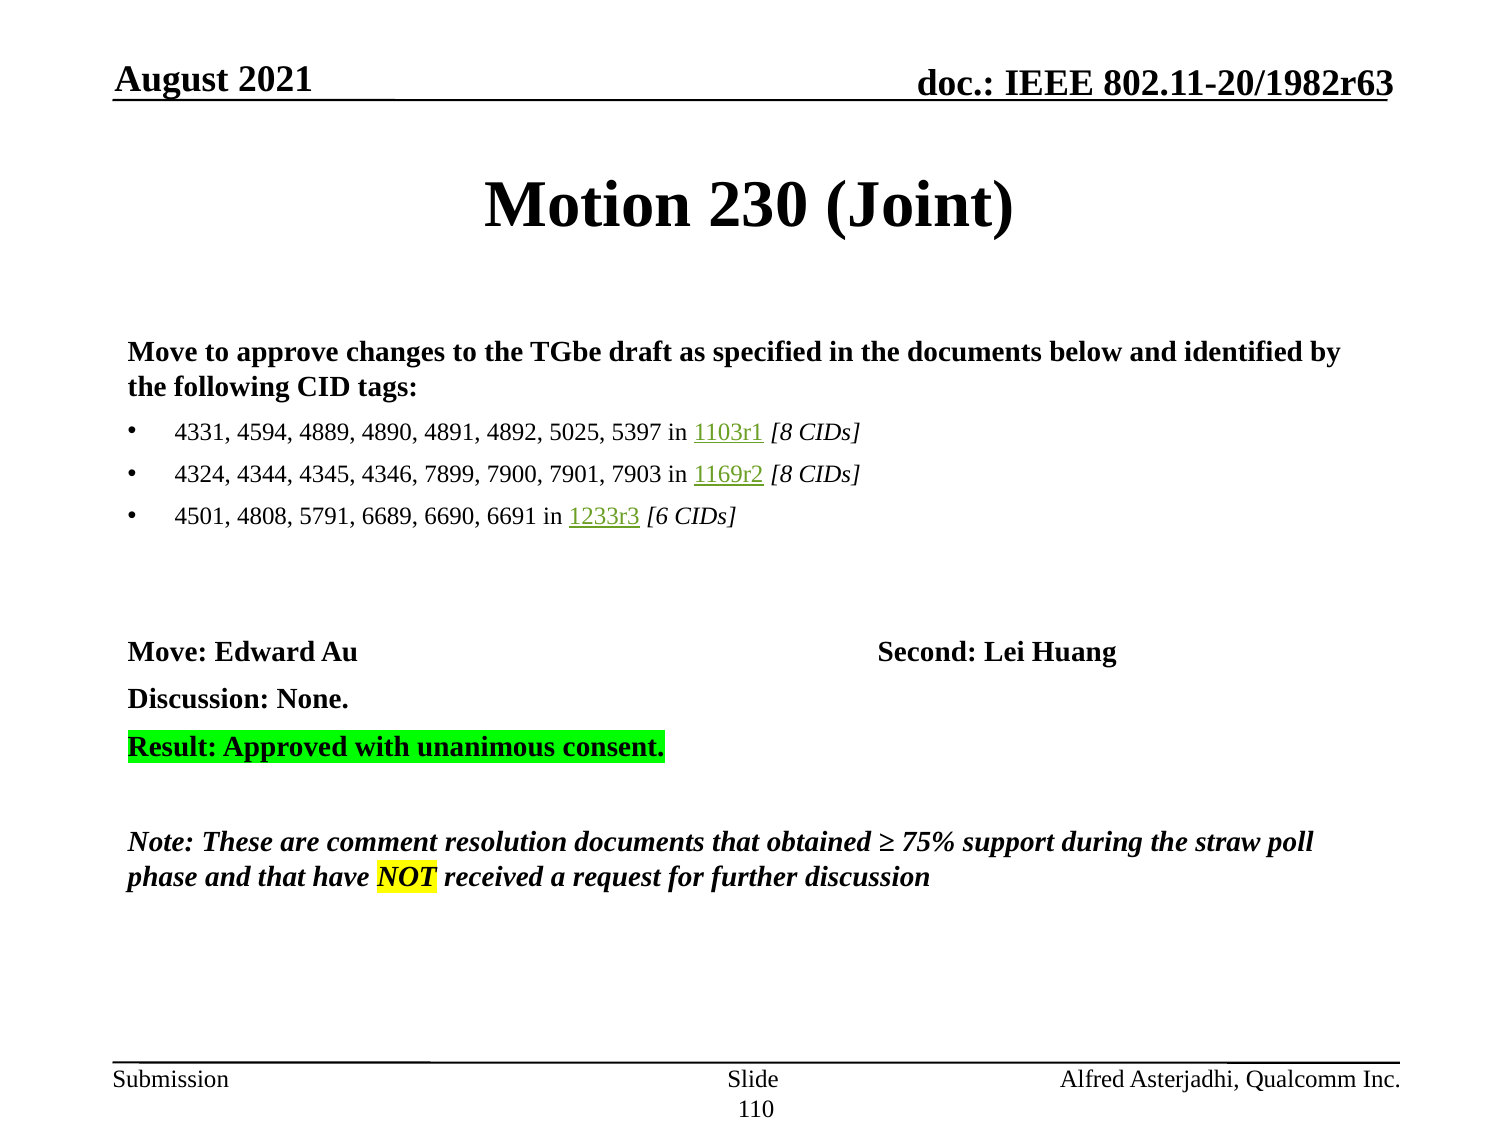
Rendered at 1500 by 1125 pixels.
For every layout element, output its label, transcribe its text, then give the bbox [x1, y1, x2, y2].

footer Alfred Asterjadhi, Qualcomm Inc. [878, 1061, 1402, 1093]
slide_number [114, 54, 423, 100]
title Motion 230 (Joint) [112, 112, 1388, 288]
list Move to approve changes to the TGbe draft as specified in the documents below and identified by the following CID tags: 4331, 4594, 4889, 4890, 4891, 4892, 5025, 5397 in 1103r1 [8 CIDs] 4324, 4344, 4345, 4346, 7899, 7900, 7901, 7903 in 1169r2 [8 CIDs] 4501, 4808, 5791, 6689, 6690, 6691 in 1233r3 [6 CIDs] Move: Edward Au Second: Lei Huang Discussion: None. Result: Approved with unanimous consent. Note: These are comment resolution documents that obtained ≥ 75% support during the straw poll phase and that have NOT received a request for further discussion [112, 324, 1388, 1063]
slide_number Slide 110 [712, 1061, 800, 1123]
